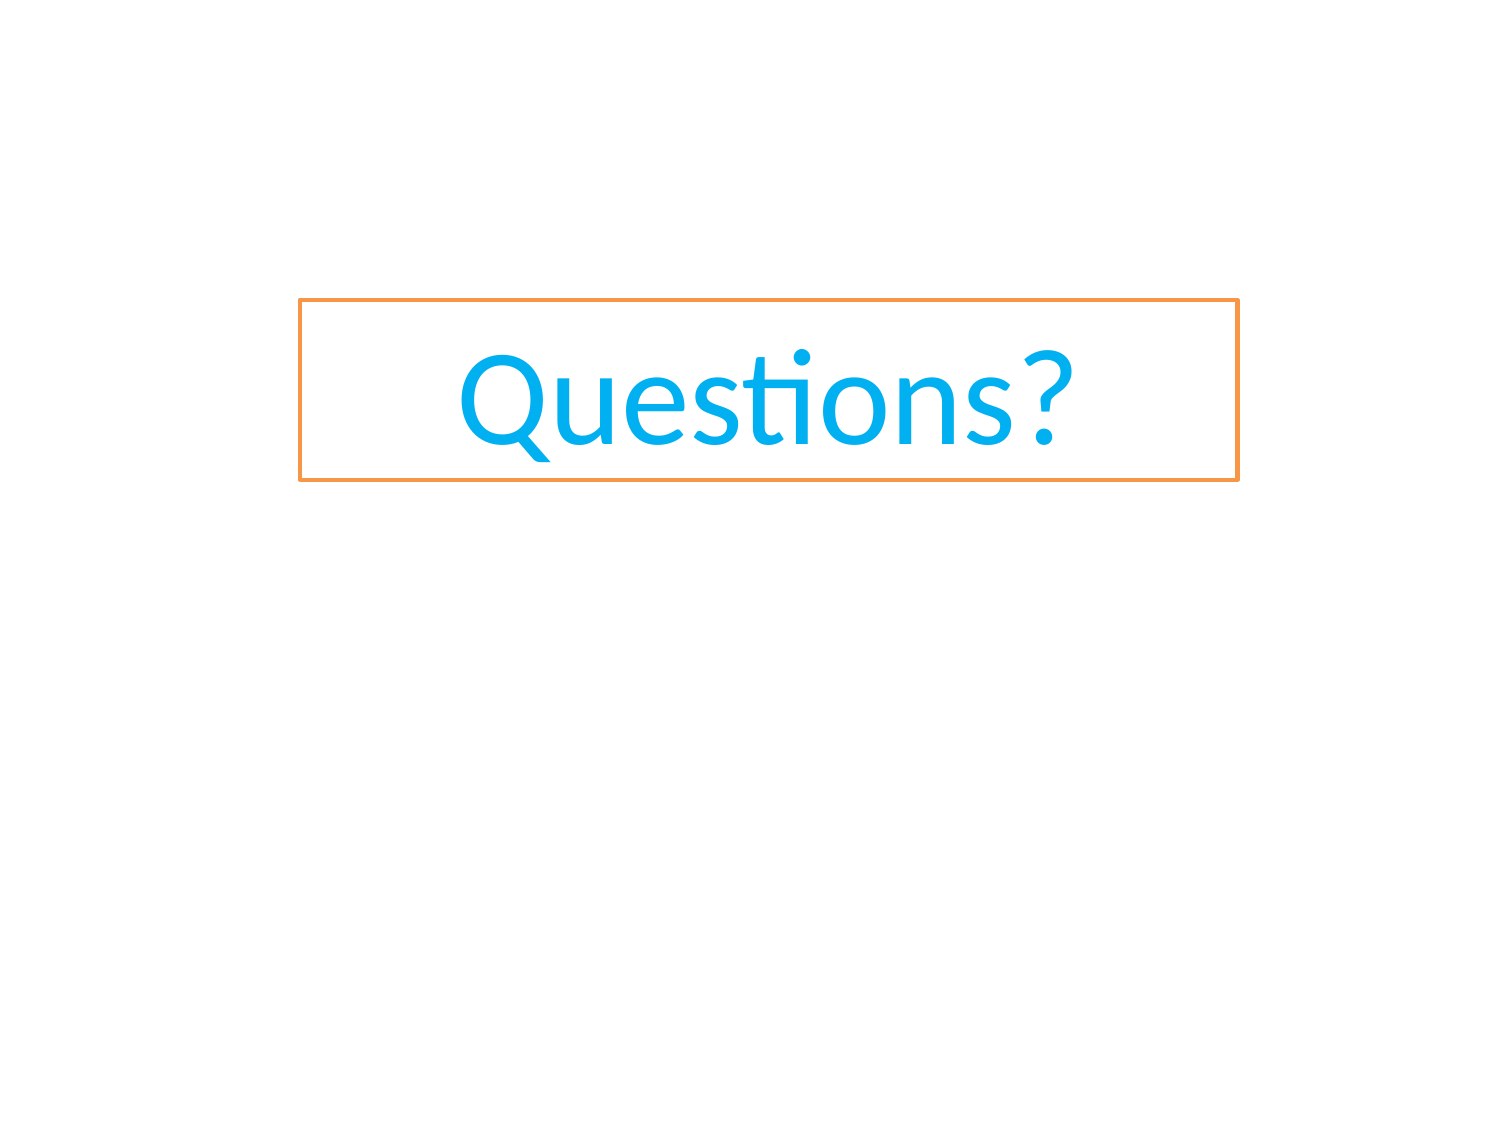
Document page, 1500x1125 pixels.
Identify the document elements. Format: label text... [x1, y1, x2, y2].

text_box Questions? [298, 298, 1240, 482]
